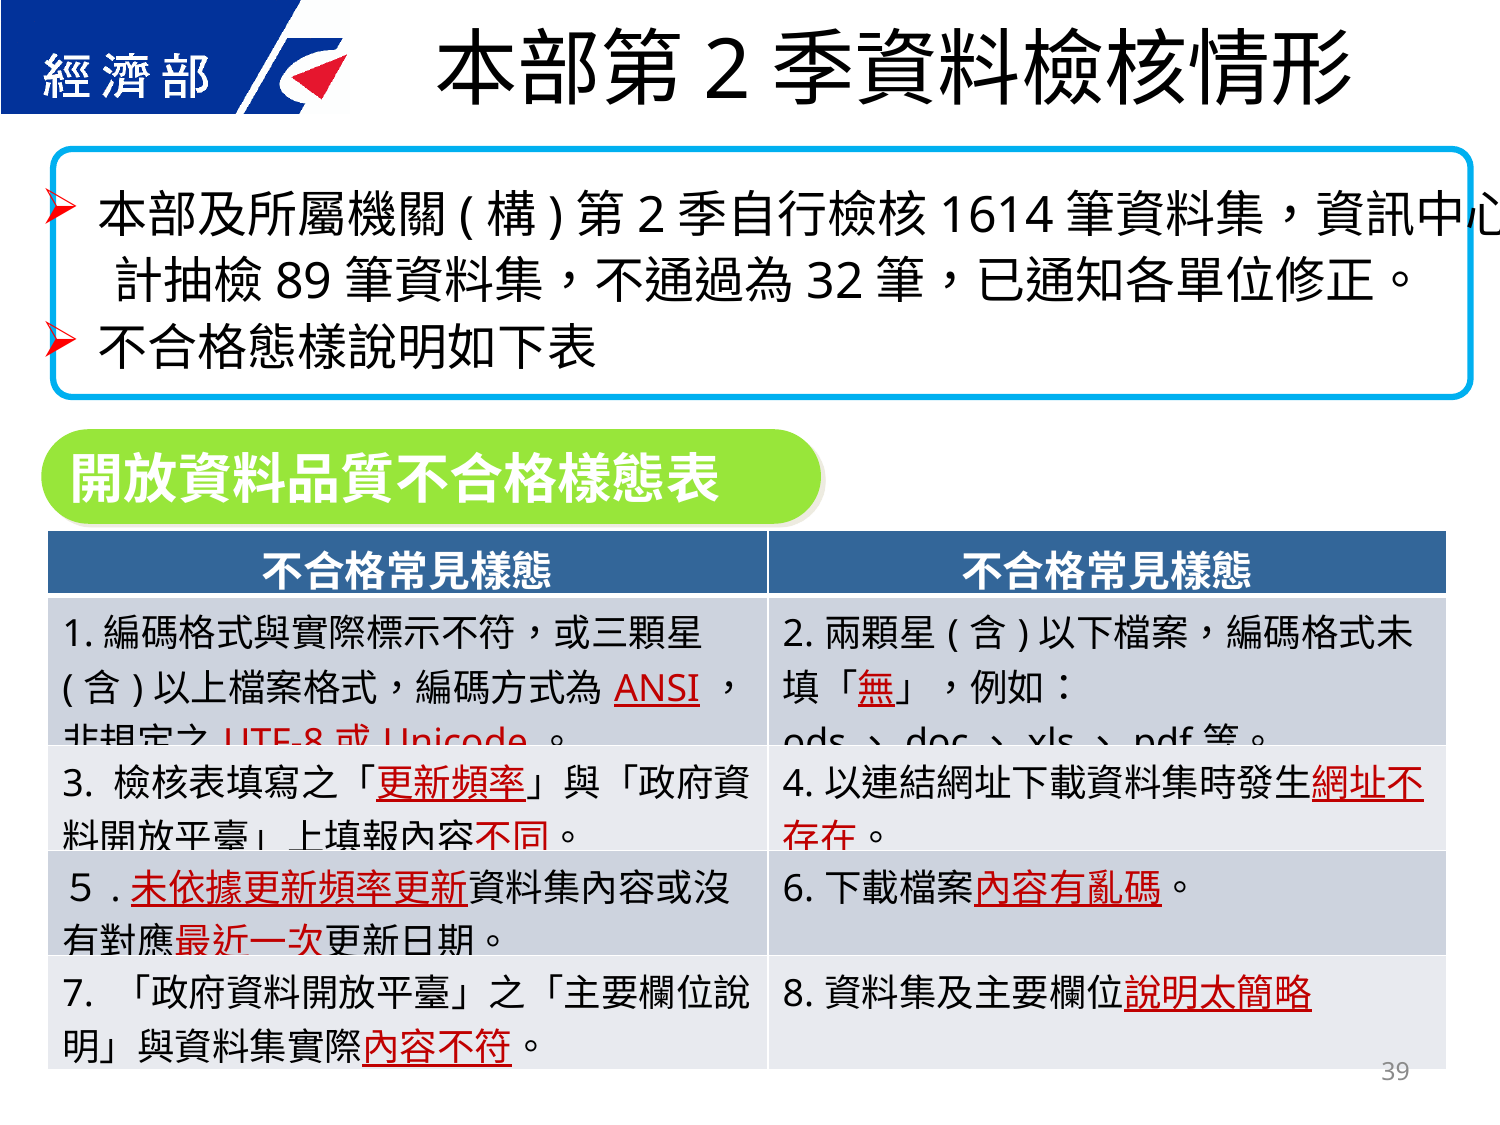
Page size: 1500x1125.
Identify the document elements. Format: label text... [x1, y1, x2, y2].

text_box 本部第2季資料檢核情形 [0, 0, 1500, 124]
text_box 本部及所屬機關(構)第2季自行檢核1614筆資料集，資訊中心 計抽檢89筆資料集，不通過為32筆，已通知各單位修正。 不合格態樣說明如下表 [26, 168, 1500, 383]
table_cell 4.以連結網址下載資料集時發生網址不存在。 [769, 746, 1446, 850]
table_cell ５.未依據更新頻率更新資料集內容或沒有對應最近一次更新日期。 [48, 851, 767, 955]
text_box 開放資料品質不合格樣態表 [41, 429, 821, 524]
table_cell 8.資料集及主要欄位說明太簡略 [769, 956, 1446, 1069]
text_box [53, 383, 1470, 398]
text_box [53, 148, 1471, 168]
table_cell 7. 「政府資料開放平臺」之「主要欄位說明」與資料集實際內容不符。 [48, 956, 767, 1069]
slide_number 39 [1074, 1042, 1425, 1103]
table_cell 1.編碼格式與實際標示不符，或三顆星(含)以上檔案格式，編碼方式為ANSI，非規定之UTF-8或Unicode。 [48, 598, 767, 745]
table_cell 3. 檢核表填寫之「更新頻率」與「政府資料開放平臺」上填報內容不同。 [48, 746, 767, 850]
table_header 不合格常見樣態 [48, 531, 767, 593]
table_cell 2.兩顆星(含)以下檔案，編碼格式未填「無」，例如：ods、doc、xls、pdf等。 [769, 598, 1446, 745]
table_header 不合格常見樣態 [769, 531, 1446, 593]
table_cell 6.下載檔案內容有亂碼。 [769, 851, 1446, 955]
